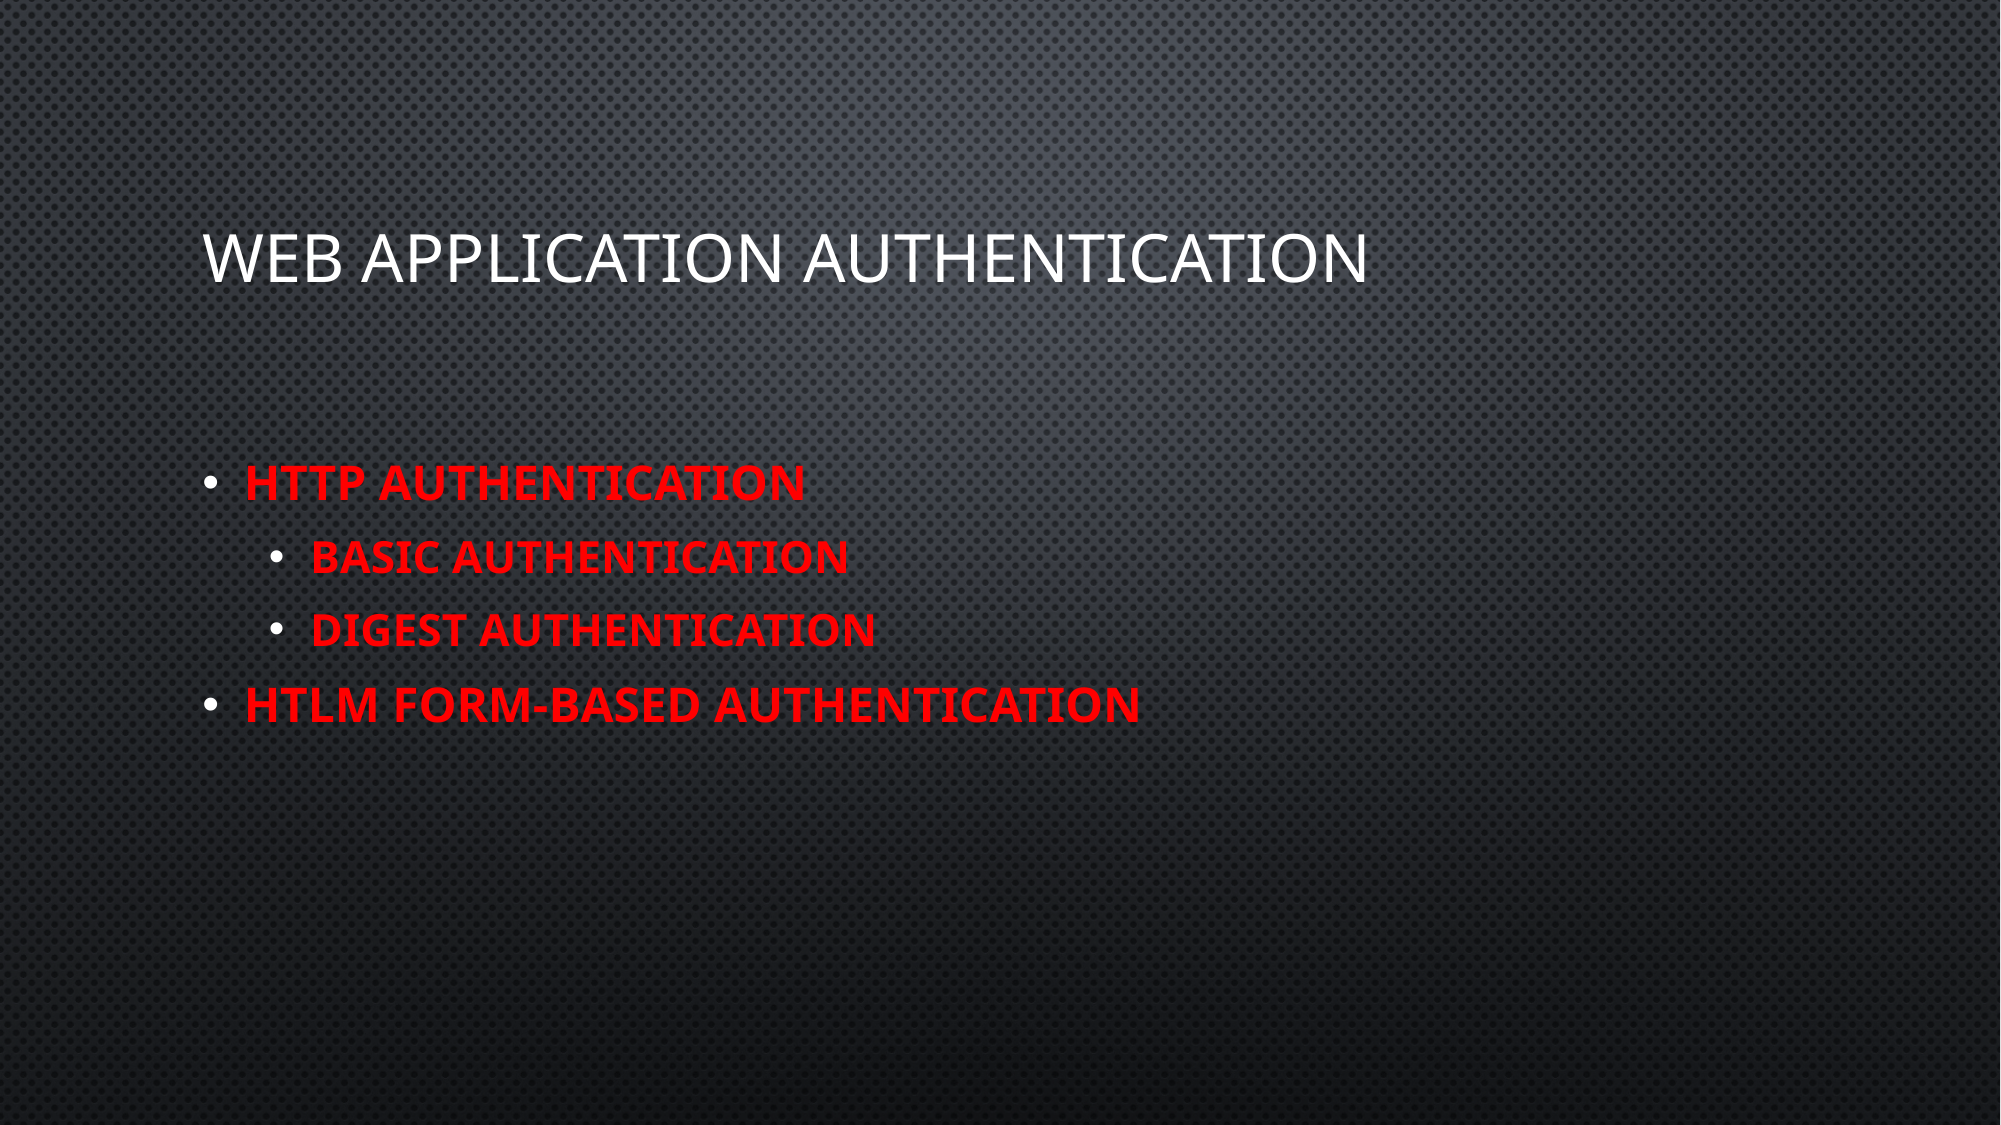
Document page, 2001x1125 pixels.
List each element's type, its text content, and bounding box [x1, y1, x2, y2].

list HTTP Authentication Basic Authentication Digest Authentication HTLM Form-based Authentication [187, 444, 1813, 741]
title Web application Authentication [187, 99, 1813, 413]
